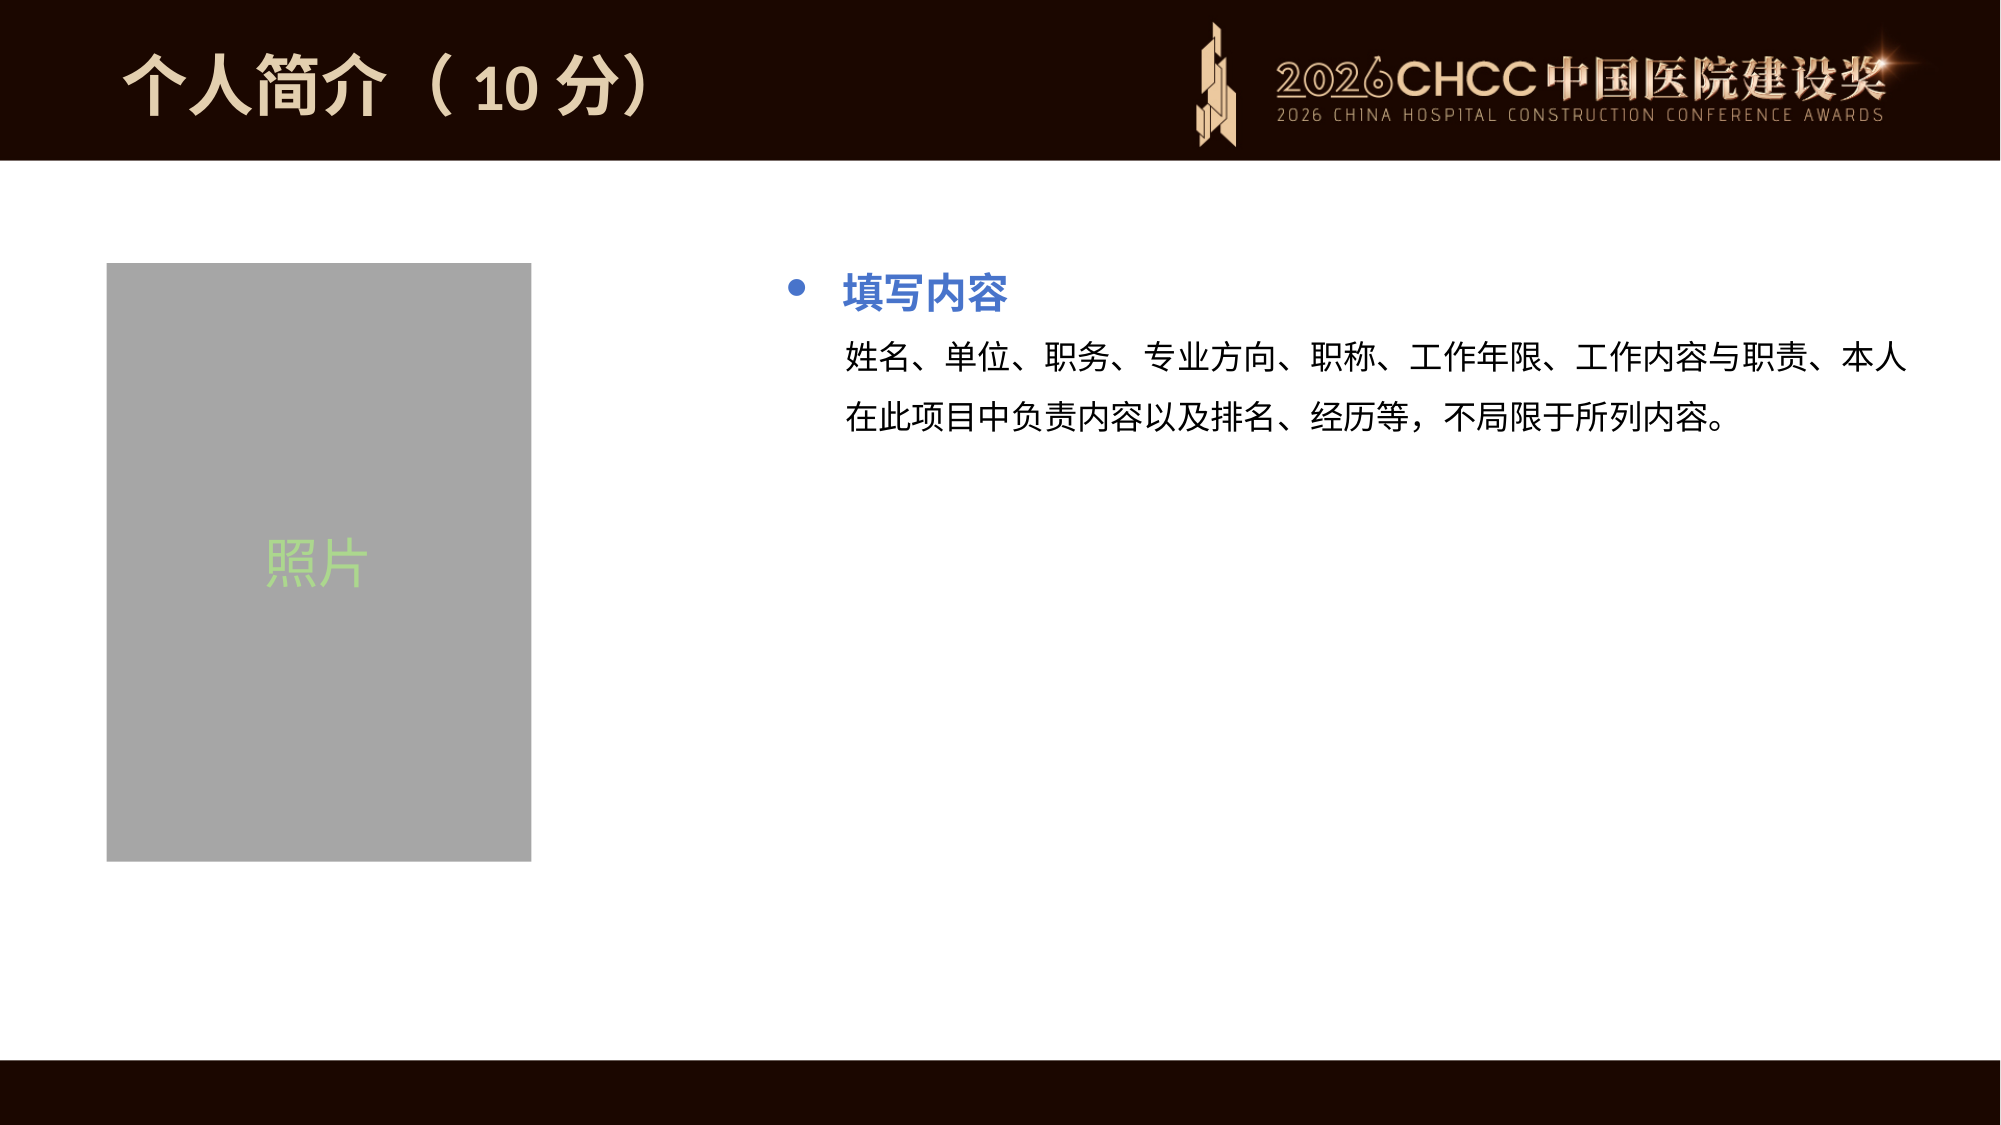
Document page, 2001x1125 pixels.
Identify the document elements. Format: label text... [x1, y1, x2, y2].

text_box 个人简介（10分） [106, 36, 705, 132]
text_box 照片 [106, 262, 533, 863]
text_box 填写内容 [785, 237, 1875, 316]
picture [0, 0, 2001, 1125]
text_box 姓名、单位、职务、专业方向、职称、工作年限、工作内容与职责、本人在此项目中负责内容以及排名、经历等，不局限于所列内容。 [785, 316, 1913, 620]
